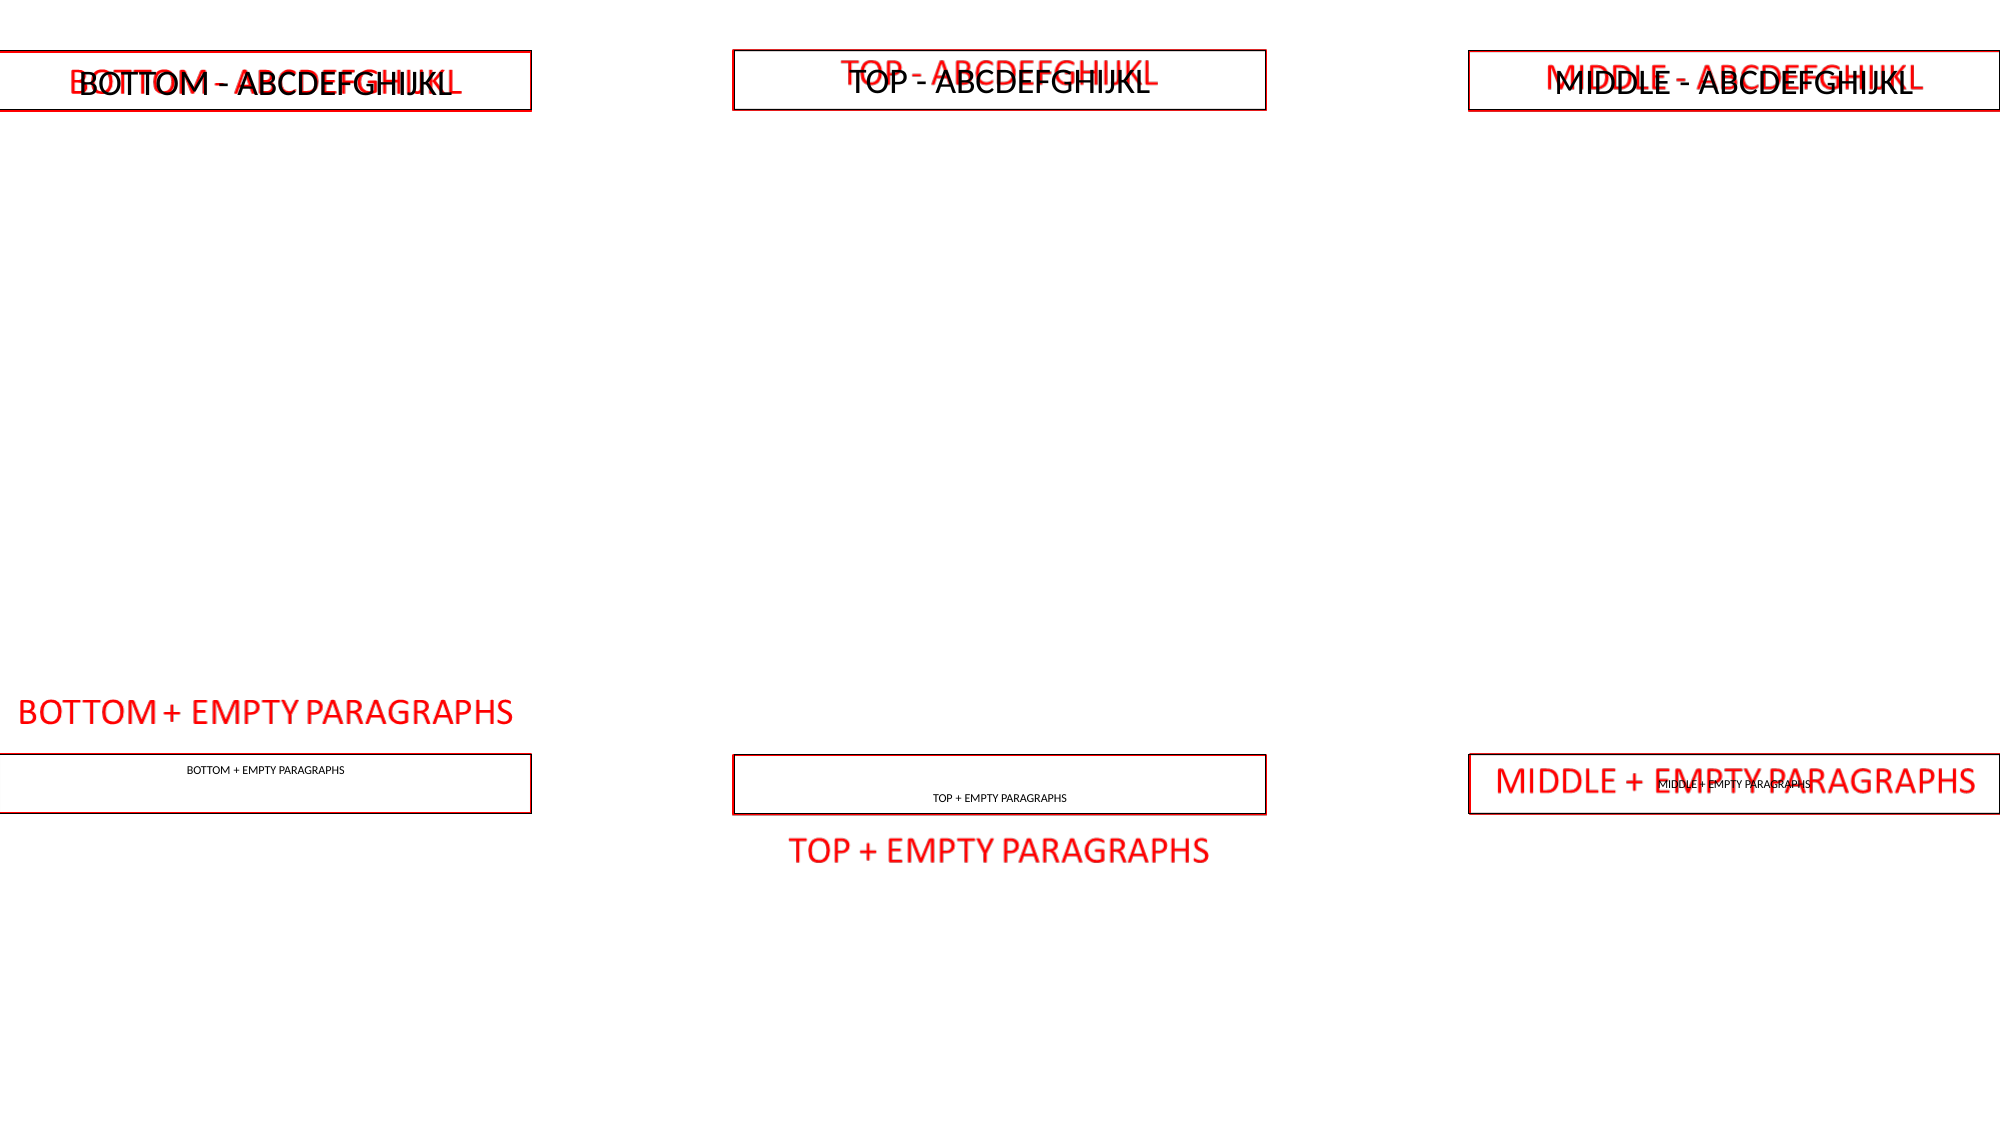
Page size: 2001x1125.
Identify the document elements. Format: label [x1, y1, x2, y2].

picture [1469, 744, 2000, 827]
picture [732, 754, 1268, 896]
picture [0, 45, 532, 128]
picture [0, 676, 537, 815]
picture [732, 36, 1268, 119]
picture [1468, 41, 2000, 123]
